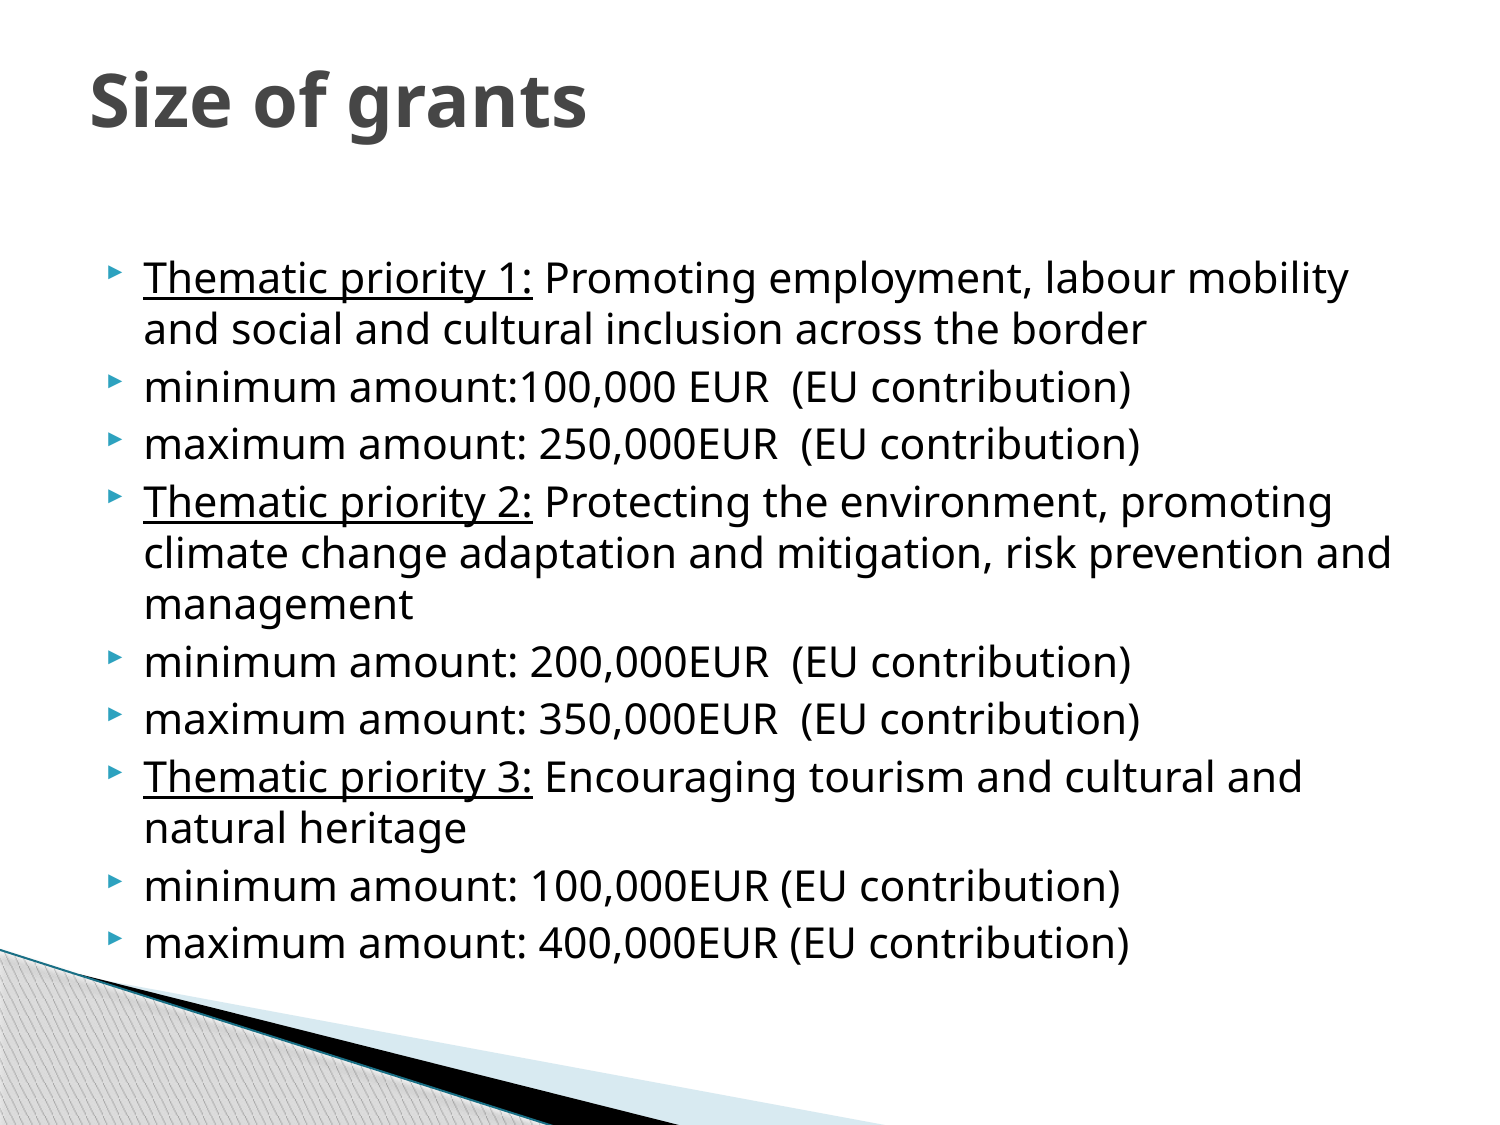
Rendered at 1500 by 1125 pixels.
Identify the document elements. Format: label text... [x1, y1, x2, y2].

list Thematic priority 1: Promoting employment, labour mobility and social and cultural inclusion across the border minimum amount:100,000 EUR (EU contribution) maximum amount: 250,000EUR (EU contribution) Thematic priority 2: Protecting the environment, promoting climate change adaptation and mitigation, risk prevention and management minimum amount: 200,000EUR (EU contribution) maximum amount: 350,000EUR (EU contribution) Thematic priority 3: Encouraging tourism and cultural and natural heritage minimum amount: 100,000EUR (EU contribution) maximum amount: 400,000EUR (EU contribution) [75, 243, 1425, 986]
title Size of grants [75, 45, 1425, 233]
